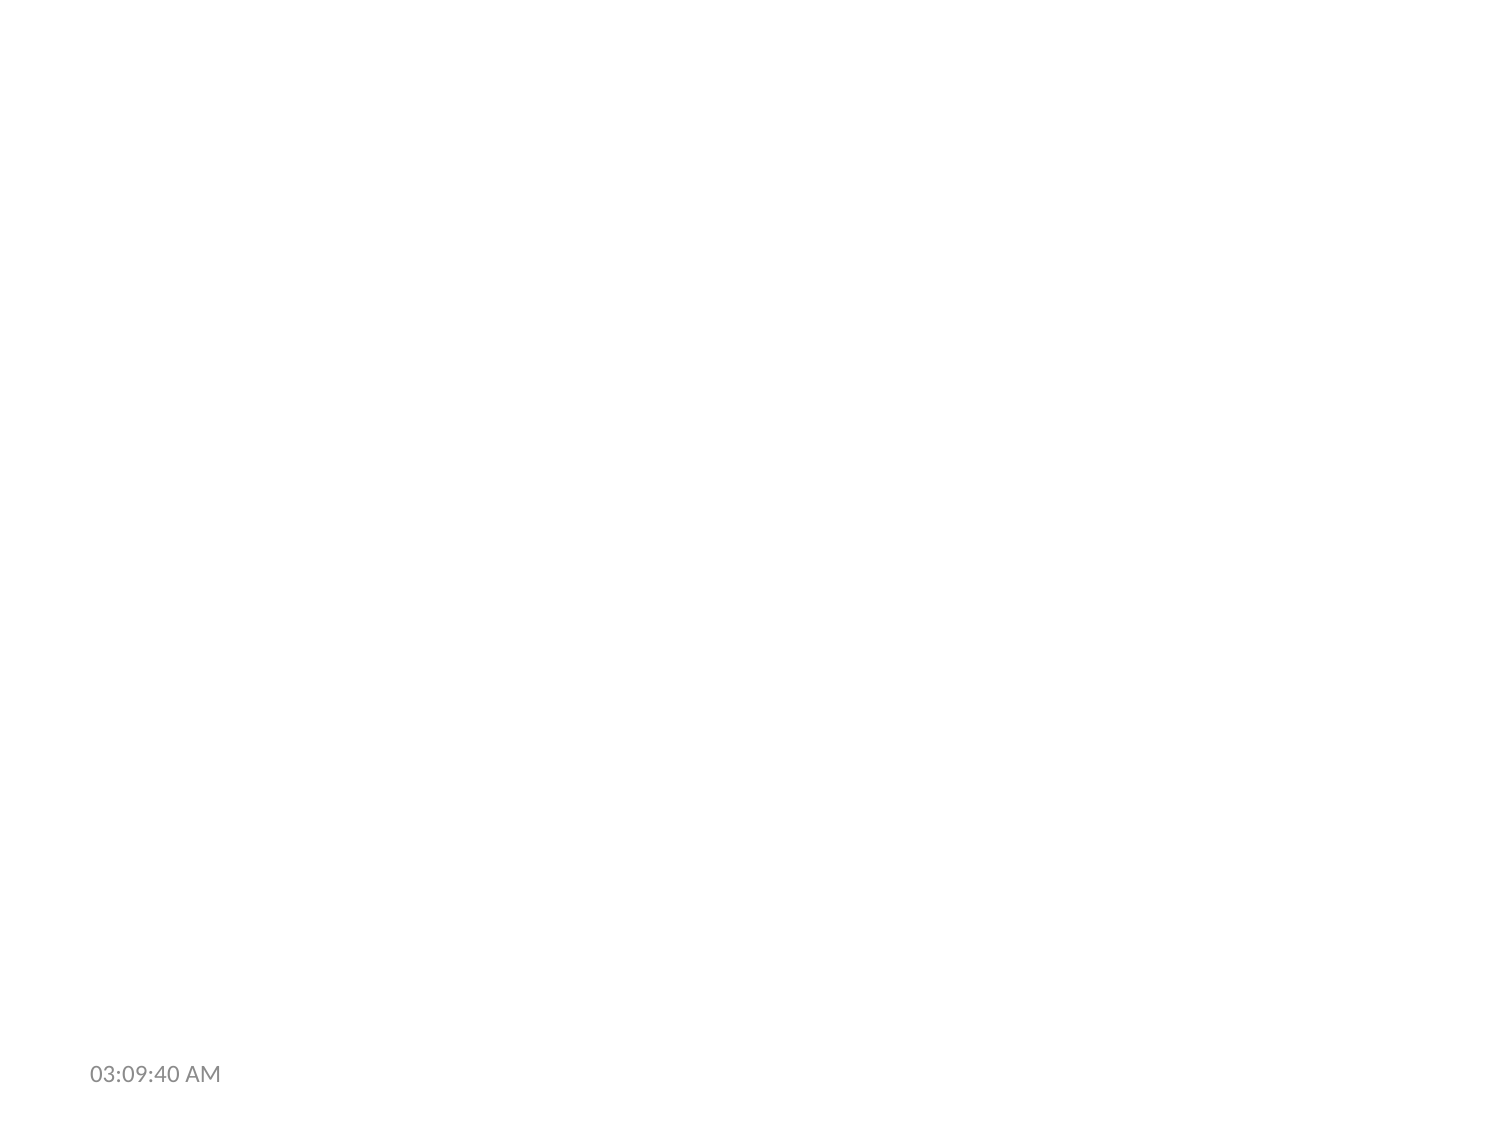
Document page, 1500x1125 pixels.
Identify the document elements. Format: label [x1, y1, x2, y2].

slide_number [75, 1042, 425, 1103]
